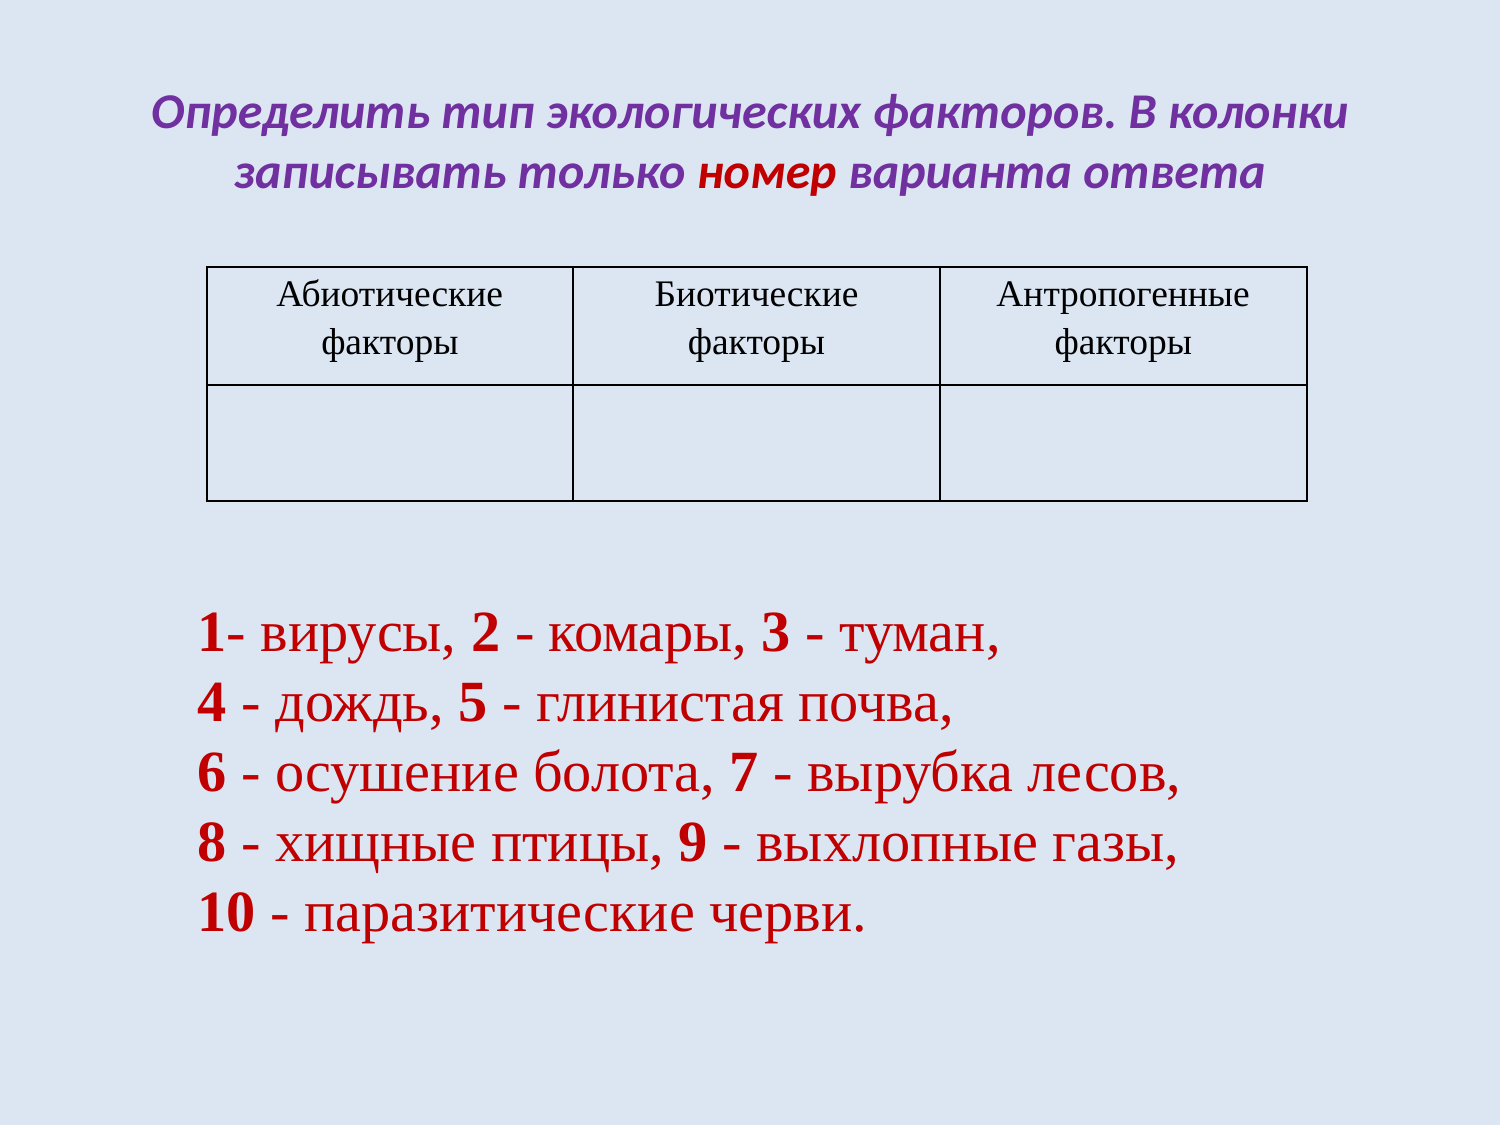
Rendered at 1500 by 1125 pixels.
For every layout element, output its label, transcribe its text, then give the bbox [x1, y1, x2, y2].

text_box 1- вирусы, 2 - комары, 3 - туман, 4 - дождь, 5 - глинистая почва, 6 - осушение болота, 7 - вырубка лесов, 8 - хищные птицы, 9 - выхлопные газы, 10 - паразитические черви. [182, 586, 1341, 951]
table_cell [574, 386, 939, 500]
table_header Антропогенные факторы [941, 268, 1306, 384]
title Определить тип экологических факторов. В колонки записывать только номер варианта ответа [75, 45, 1425, 233]
table_cell [941, 386, 1306, 500]
table_cell [208, 386, 572, 500]
table_header Биотические факторы [574, 268, 939, 384]
table_header Абиотические факторы [208, 268, 572, 384]
